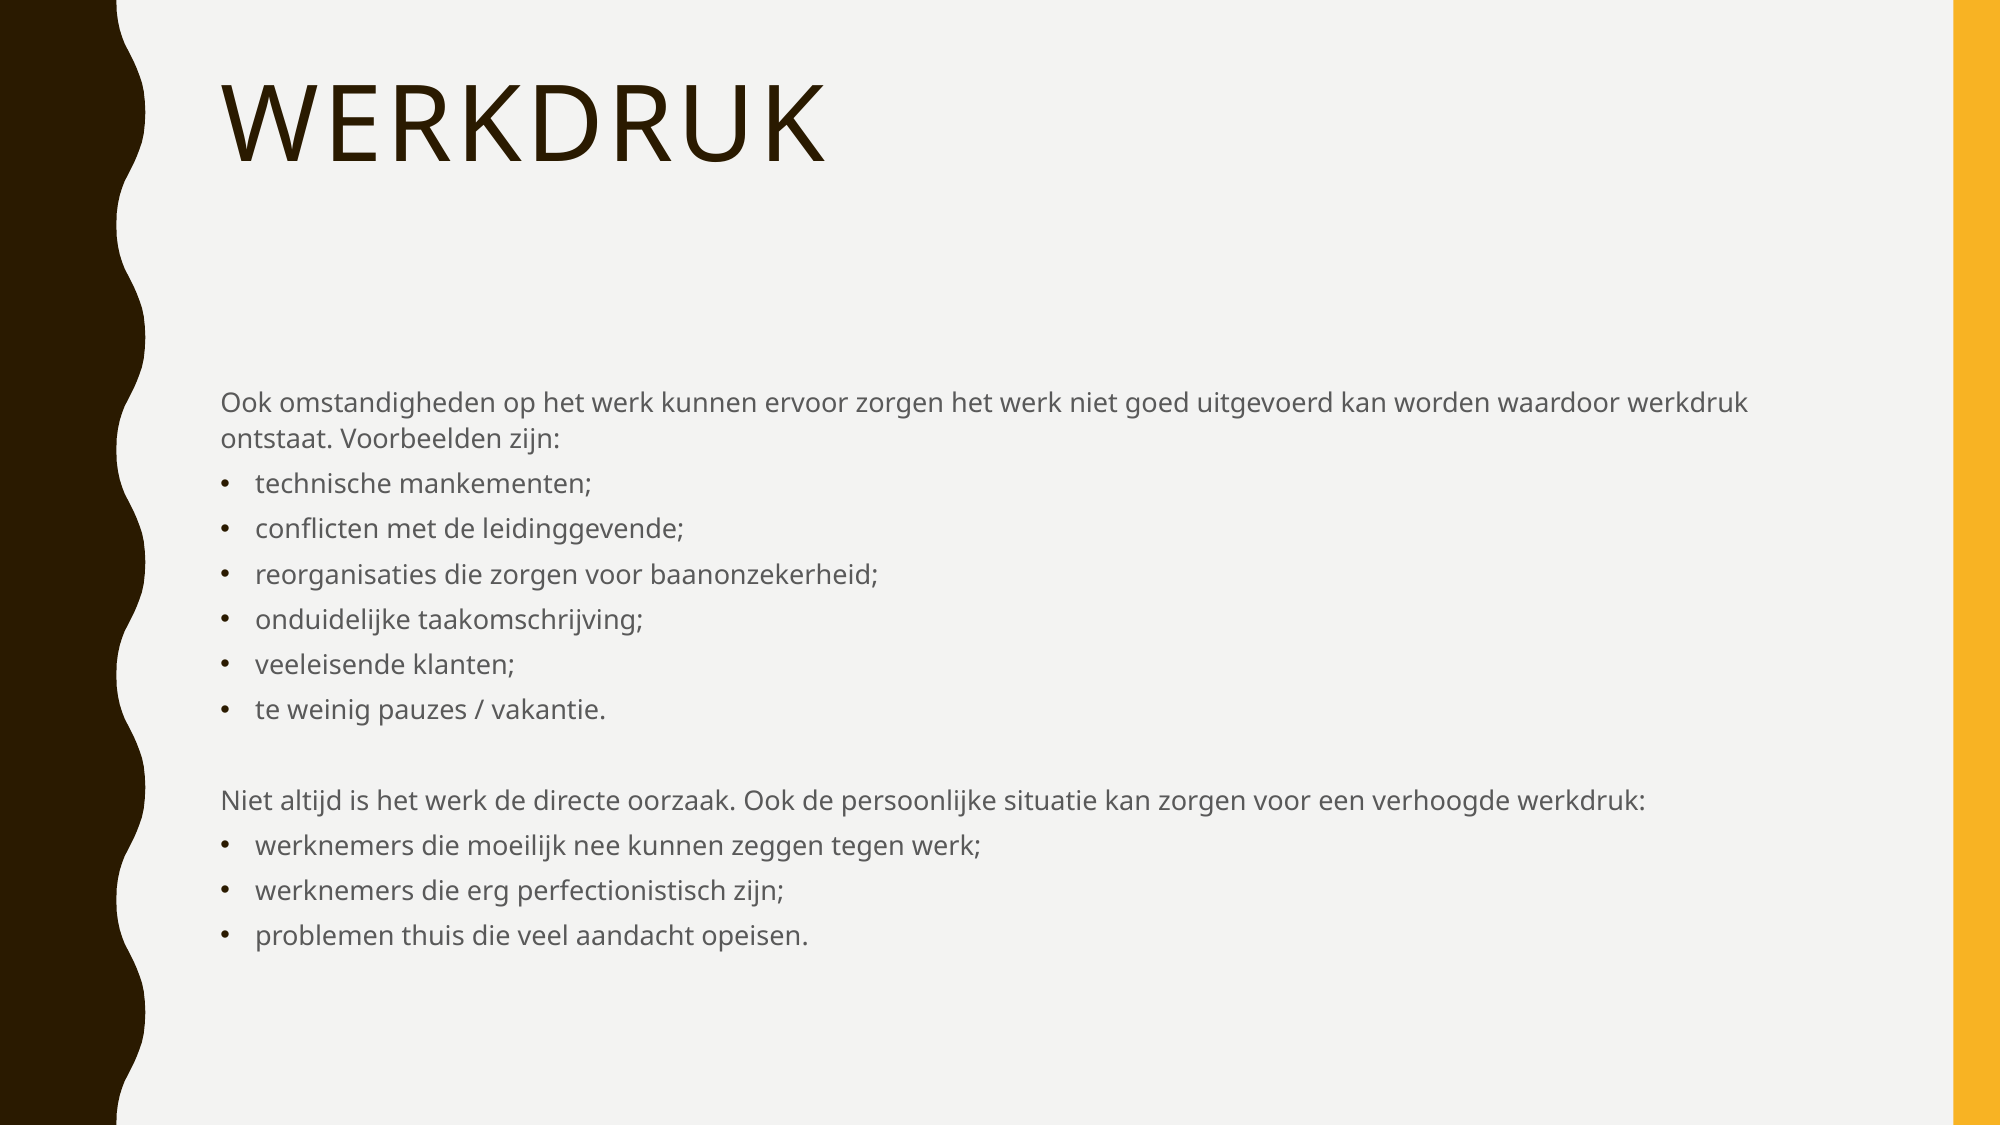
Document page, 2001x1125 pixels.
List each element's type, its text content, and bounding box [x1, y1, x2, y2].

list Ook omstandigheden op het werk kunnen ervoor zorgen het werk niet goed uitgevoerd kan worden waardoor werkdruk ontstaat. Voorbeelden zijn: technische mankementen; conflicten met de leidinggevende; reorganisaties die zorgen voor baanonzekerheid; onduidelijke taakomschrijving; veeleisende klanten; te weinig pauzes / vakantie. Niet altijd is het werk de directe oorzaak. Ook de persoonlijke situatie kan zorgen voor een verhoogde werkdruk: werknemers die moeilijk nee kunnen zeggen tegen werk; werknemers die erg perfectionistisch zijn; problemen thuis die veel aandacht opeisen. [205, 375, 1875, 965]
title werkdruk [205, 62, 1875, 308]
